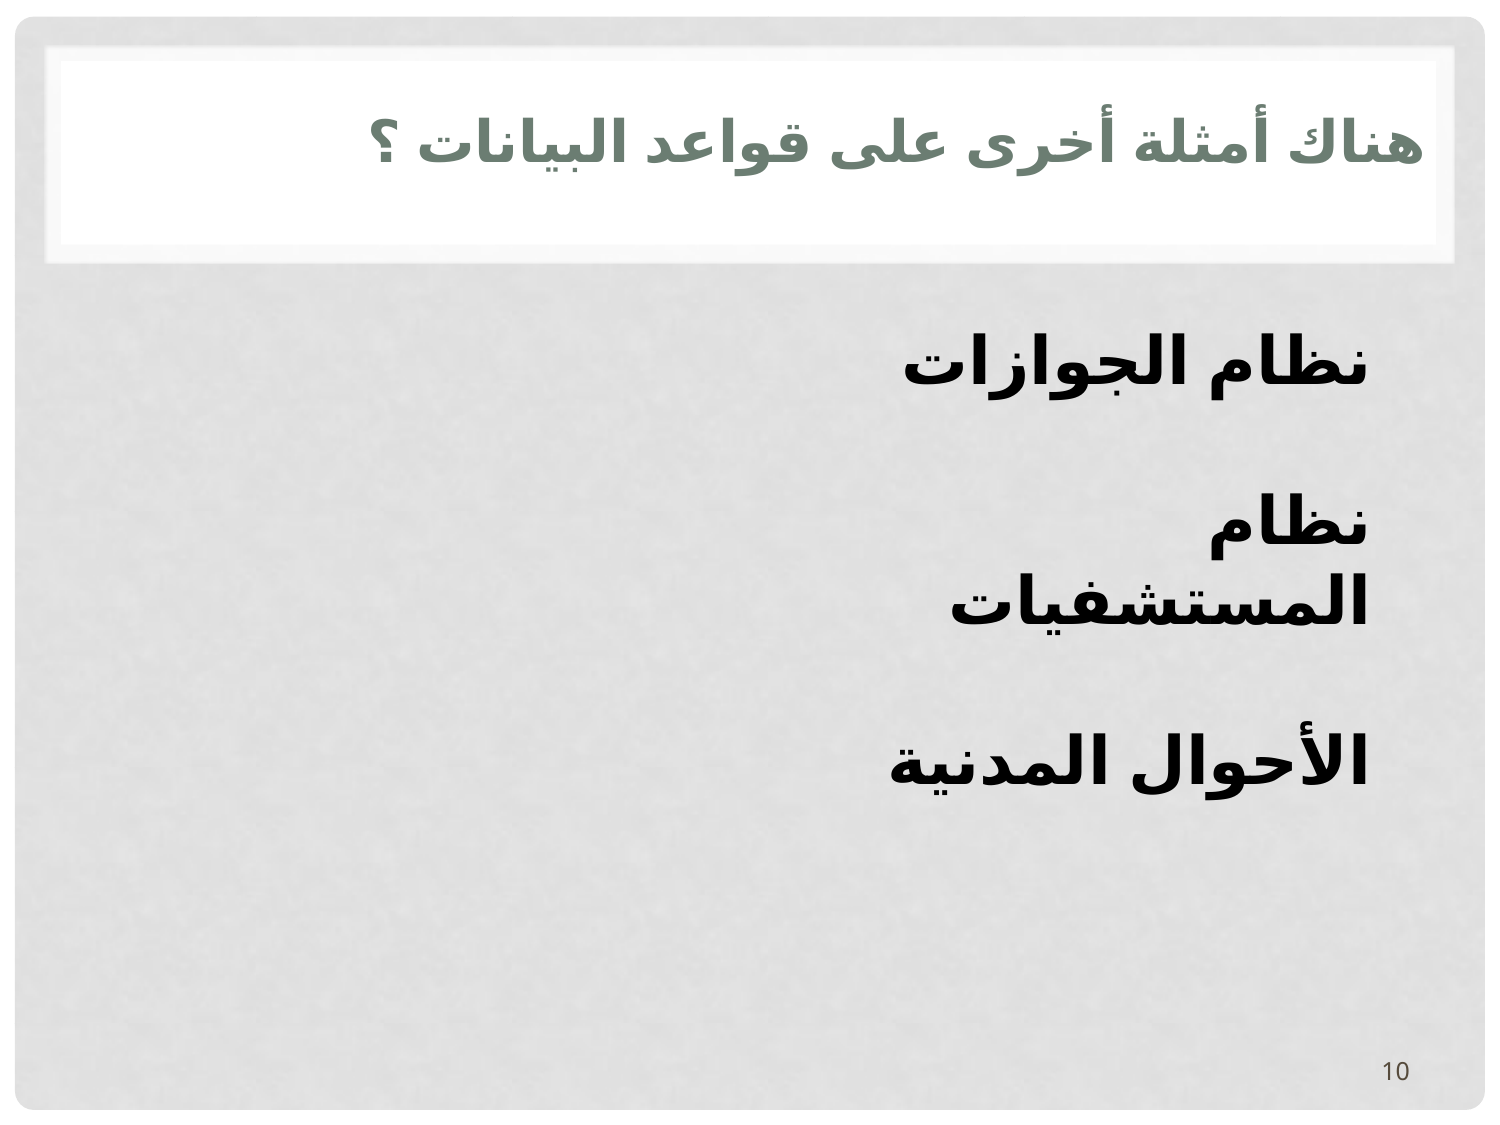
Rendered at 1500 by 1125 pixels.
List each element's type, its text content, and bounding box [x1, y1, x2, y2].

text_box نظام الجوازات نظام المستشفيات الأحوال المدنية [761, 310, 1387, 851]
title هناك أمثلة أخرى على قواعد البيانات ؟ [222, 70, 1442, 209]
slide_number 10 [1074, 1042, 1425, 1103]
